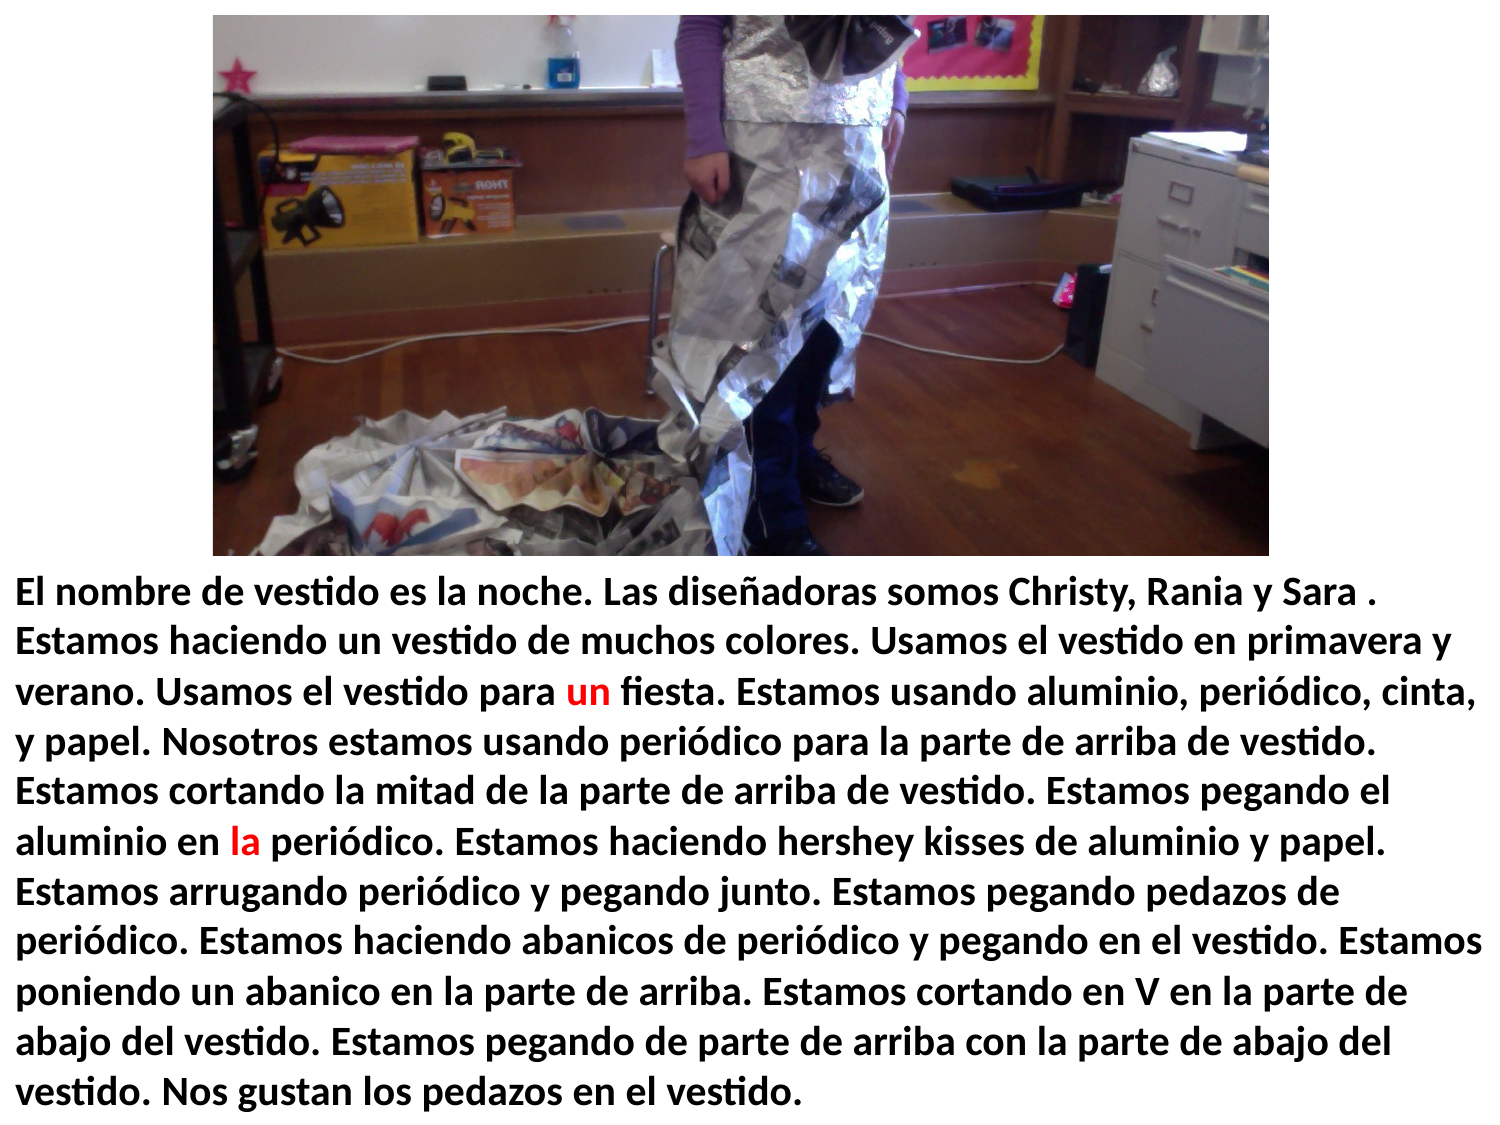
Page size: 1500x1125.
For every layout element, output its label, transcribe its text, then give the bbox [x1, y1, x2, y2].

list El nombre de vestido es la noche. Las diseñadoras somos Christy, Rania y Sara . Estamos haciendo un vestido de muchos colores. Usamos el vestido en primavera y verano. Usamos el vestido para un fiesta. Estamos usando aluminio, periódico, cinta, y papel. Nosotros estamos usando periódico para la parte de arriba de vestido. Estamos cortando la mitad de la parte de arriba de vestido. Estamos pegando el aluminio en la periódico. Estamos haciendo hershey kisses de aluminio y papel. Estamos arrugando periódico y pegando junto. Estamos pegando pedazos de periódico. Estamos haciendo abanicos de periódico y pegando en el vestido. Estamos poniendo un abanico en la parte de arriba. Estamos cortando en V en la parte de abajo del vestido. Estamos pegando de parte de arriba con la parte de abajo del vestido. Nos gustan los pedazos en el vestido. [0, 555, 1500, 1125]
picture [212, 15, 1270, 556]
